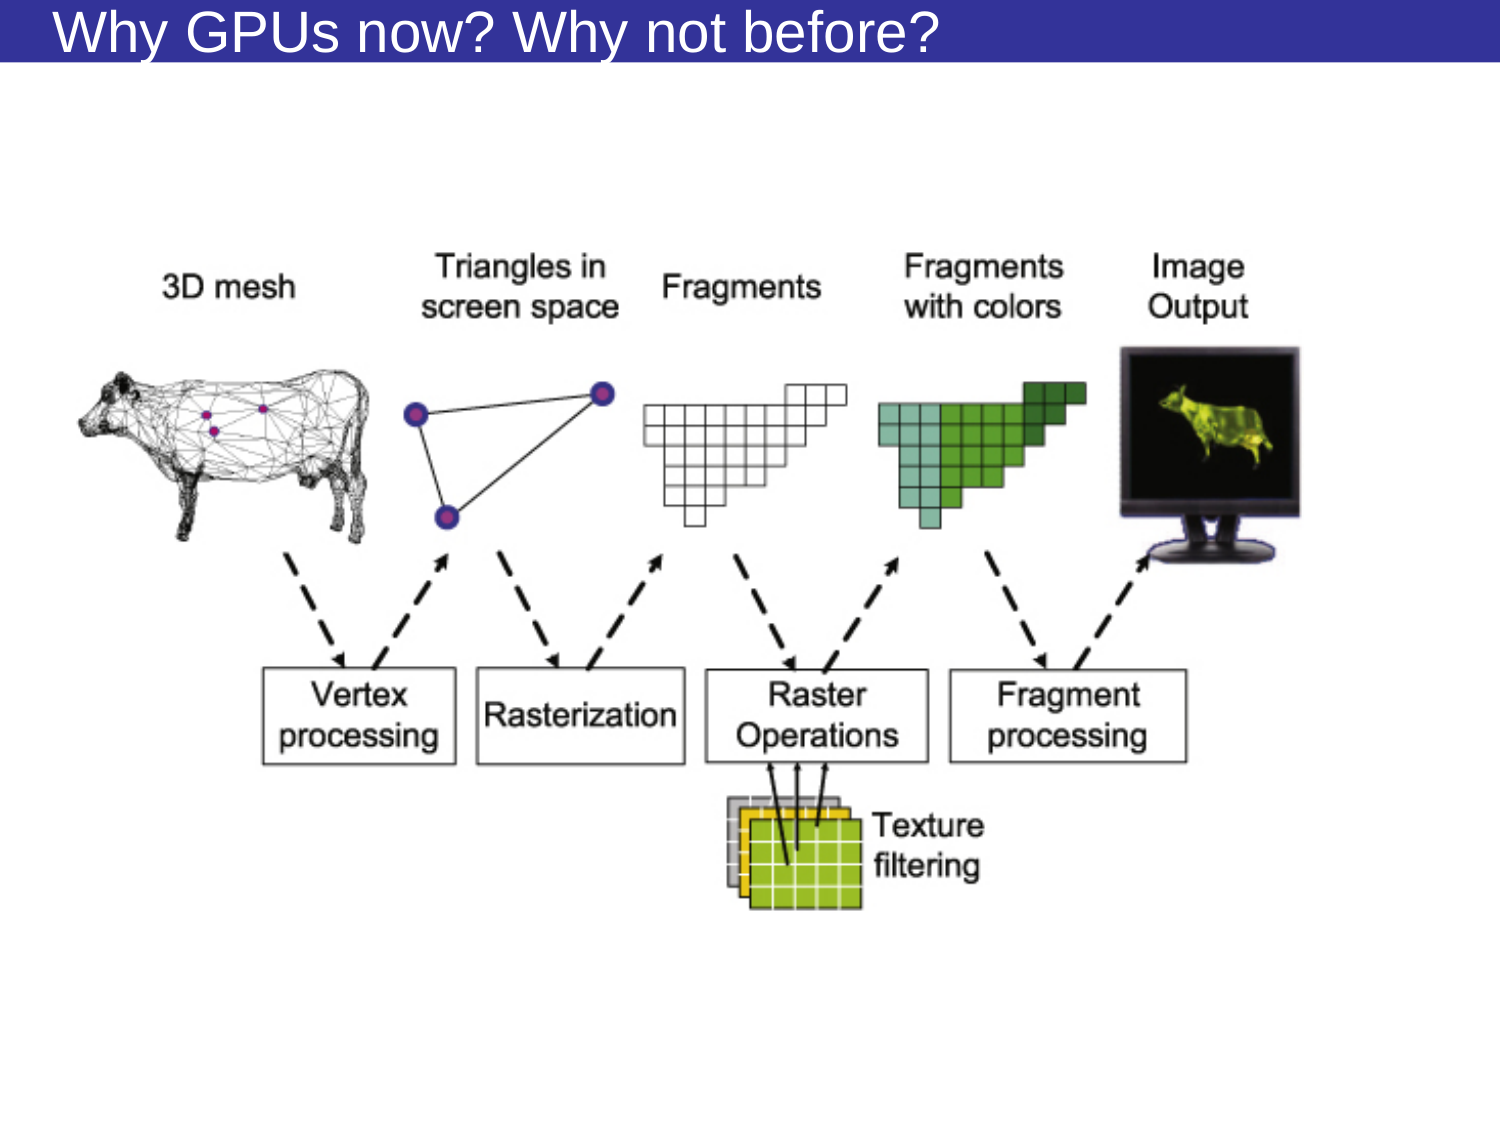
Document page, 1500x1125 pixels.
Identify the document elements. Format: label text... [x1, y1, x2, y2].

title Why GPUs now? Why not before? [37, 7, 1426, 51]
picture [74, 249, 1305, 913]
